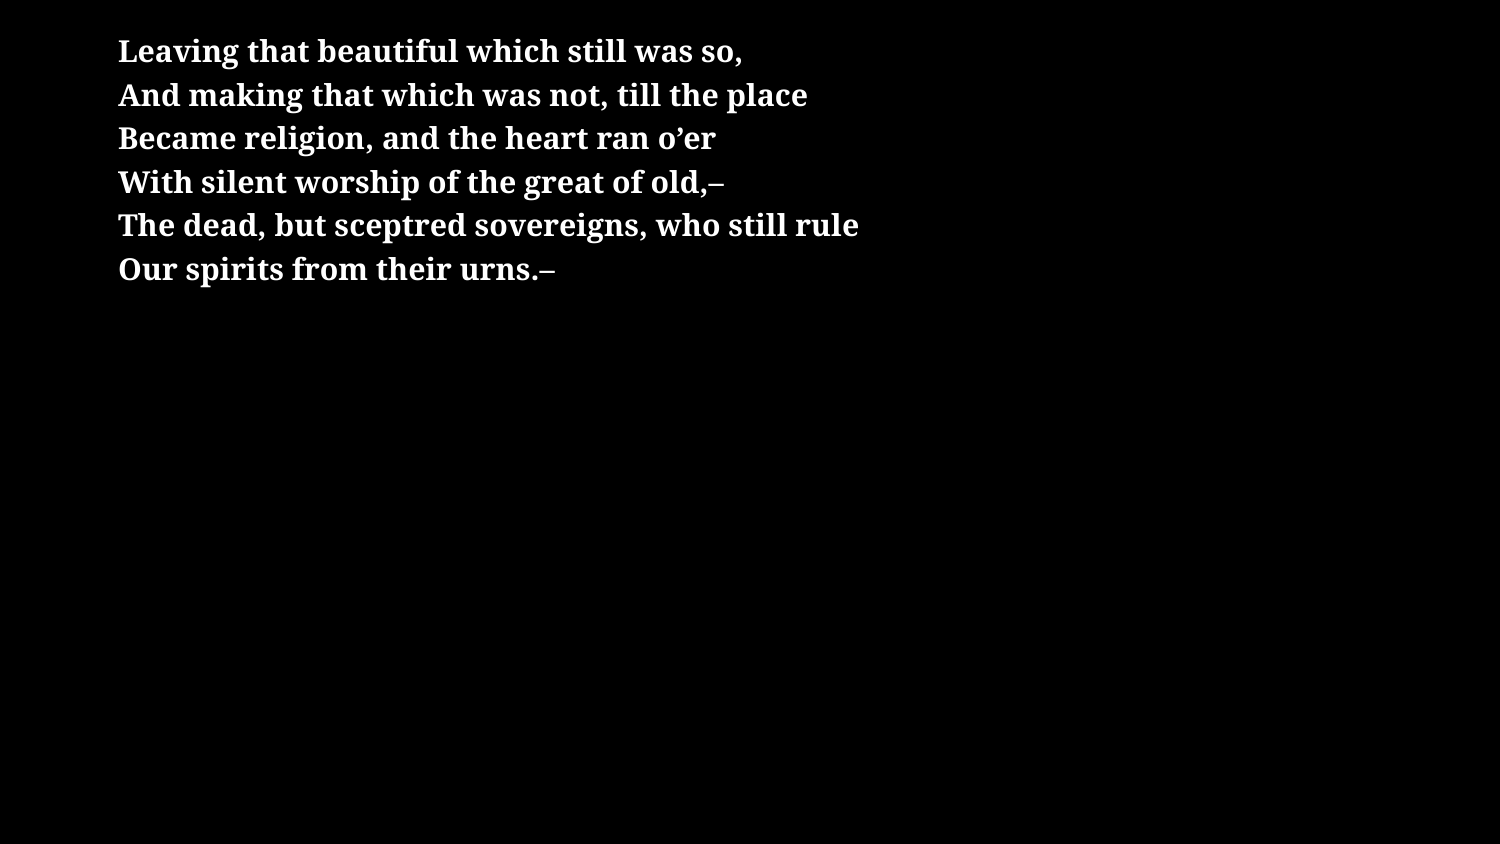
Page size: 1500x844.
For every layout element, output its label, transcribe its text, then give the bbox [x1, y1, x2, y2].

title Leaving that beautiful which still was so, And making that which was not, till the place Became religion, and the heart ran o’er With silent worship of the great of old,– The dead, but sceptred sovereigns, who still rule Our spirits from their urns.– [103, 17, 1397, 299]
